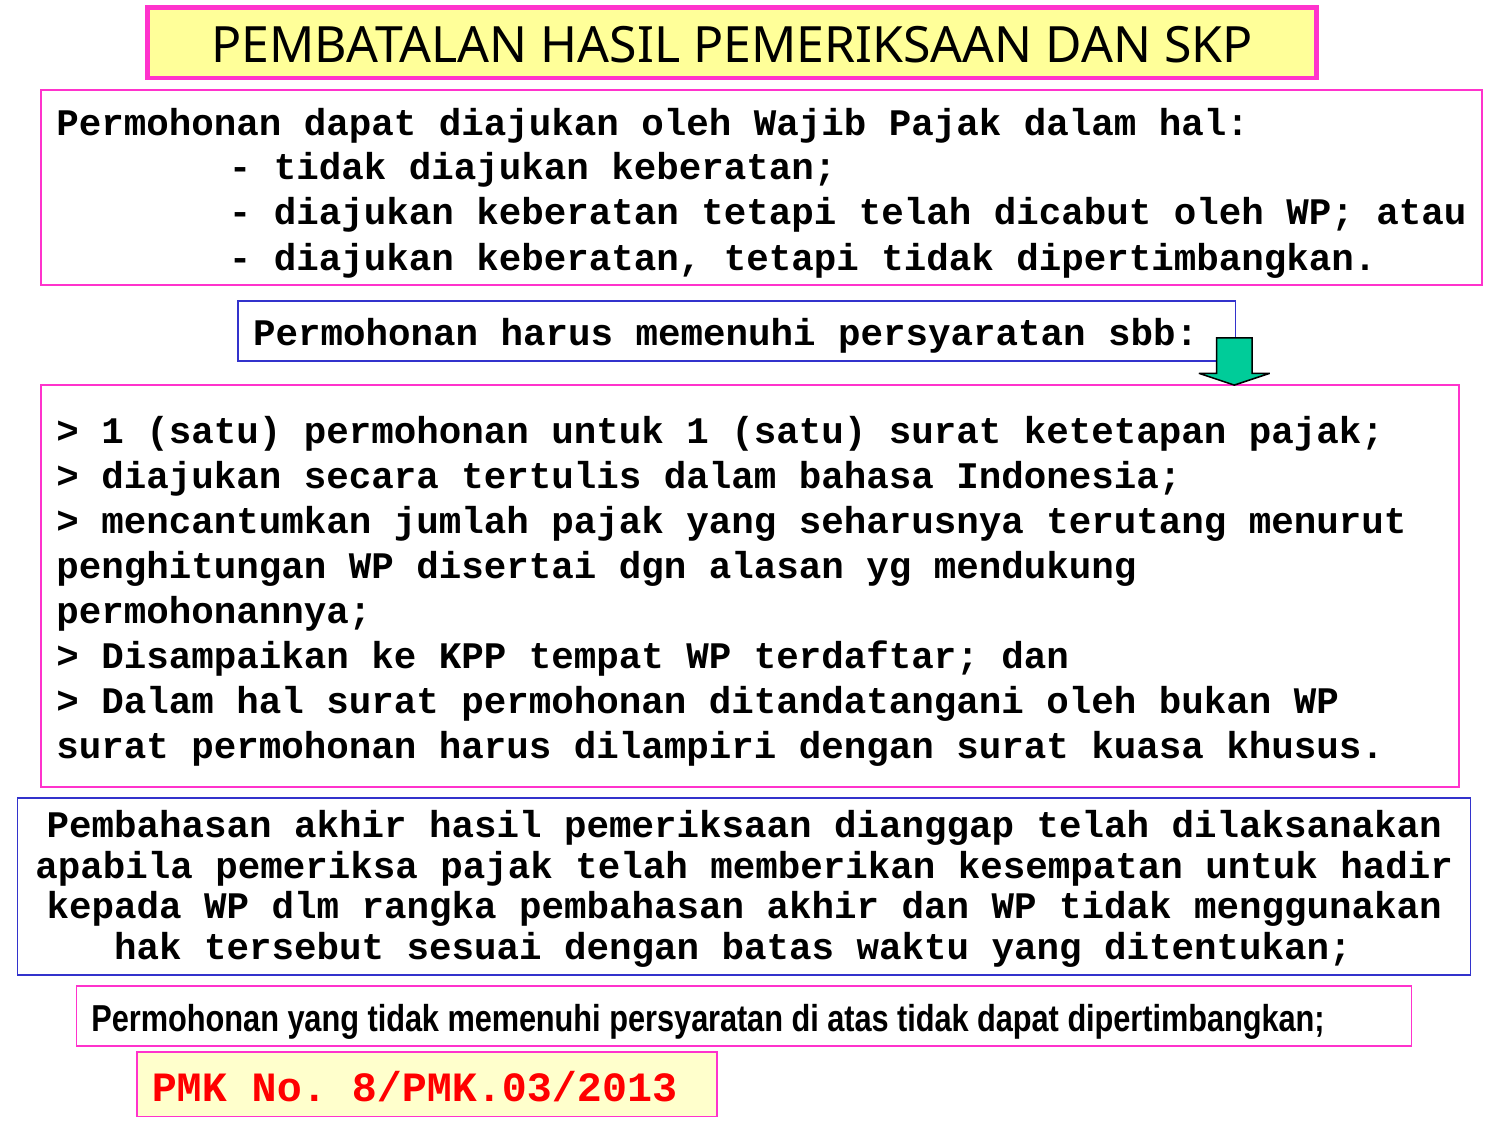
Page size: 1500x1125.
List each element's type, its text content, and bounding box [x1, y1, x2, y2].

text_box PMK No. 8/PMK.03/2013 [136, 1051, 717, 1117]
text_box PEMBATALAN HASIL PEMERIKSAAN DAN SKP [147, 7, 1317, 79]
text_box Permohonan yang tidak memenuhi persyaratan di atas tidak dapat dipertimbangkan; [76, 986, 1412, 1046]
text_box Permohonan harus memenuhi persyaratan sbb: [238, 300, 1236, 361]
text_box [1198, 337, 1270, 386]
text_box > 1 (satu) permohonan untuk 1 (satu) surat ketetapan pajak; > diajukan secara tertulis dalam bahasa Indonesia; > mencantumkan jumlah pajak yang seharusnya terutang menurut penghitungan WP disertai dgn alasan yg mendukung permohonannya; > Disampaikan ke KPP tempat WP terdaftar; dan > Dalam hal surat permohonan ditandatangani oleh bukan WP surat permohonan harus dilampiri dengan surat kuasa khusus. [41, 385, 1459, 787]
text_box Permohonan dapat diajukan oleh Wajib Pajak dalam hal: - tidak diajukan keberatan; - diajukan keberatan tetapi telah dicabut oleh WP; atau - diajukan keberatan, tetapi tidak dipertimbangkan. [41, 90, 1483, 286]
text_box Pembahasan akhir hasil pemeriksaan dianggap telah dilaksanakan apabila pemeriksa pajak telah memberikan kesempatan untuk hadir kepada WP dlm rangka pembahasan akhir dan WP tidak menggunakan hak tersebut sesuai dengan batas waktu yang ditentukan; [17, 798, 1471, 975]
